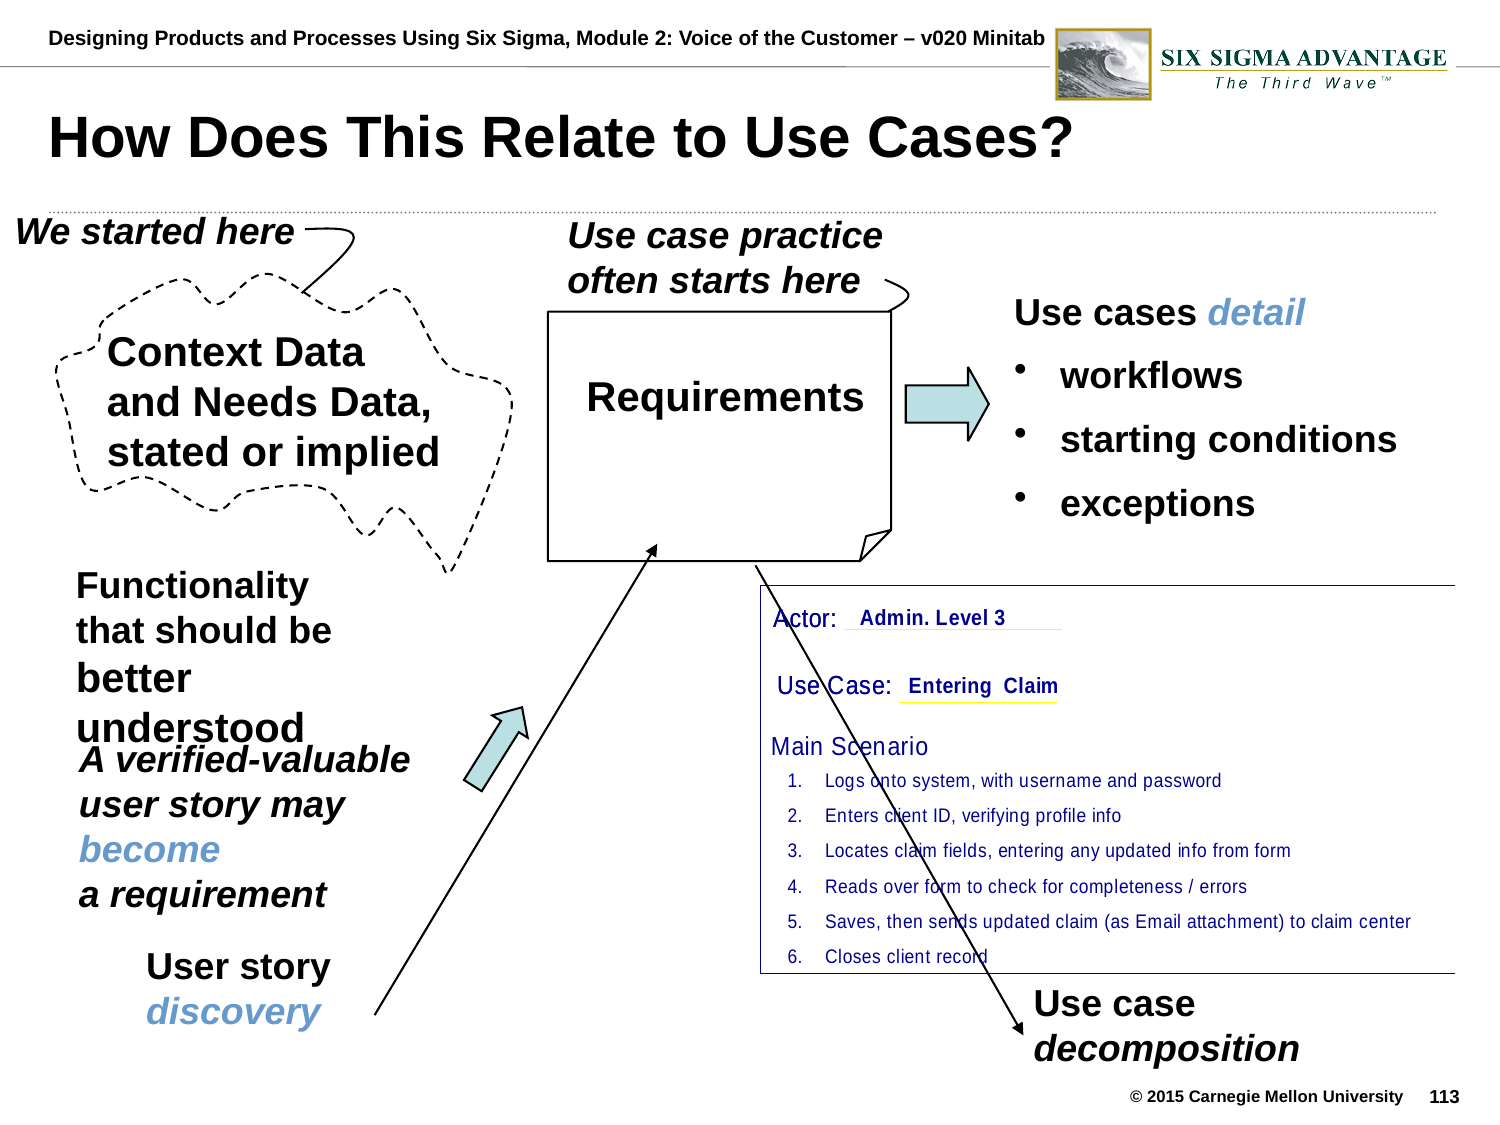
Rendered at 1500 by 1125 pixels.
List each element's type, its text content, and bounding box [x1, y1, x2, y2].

text_box [56, 348, 121, 491]
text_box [64, 543, 658, 1041]
text_box Use case decomposition [1018, 986, 1395, 1076]
title How Does This Relate to Use Cases? [33, 104, 1268, 176]
picture [1049, 24, 1456, 104]
text_box Use cases detail workflows starting conditions exceptions [999, 280, 1500, 532]
text_box We started here [0, 199, 312, 260]
text_box [161, 373, 512, 542]
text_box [547, 311, 901, 562]
text_box [995, 986, 1018, 1032]
text_box [301, 228, 354, 294]
text_box Context Data and Needs Data, stated or implied [92, 317, 464, 483]
text_box [884, 279, 909, 310]
picture [759, 583, 1456, 977]
text_box Use case practice often starts here [552, 203, 929, 309]
text_box [905, 366, 989, 442]
text_box [107, 273, 419, 317]
